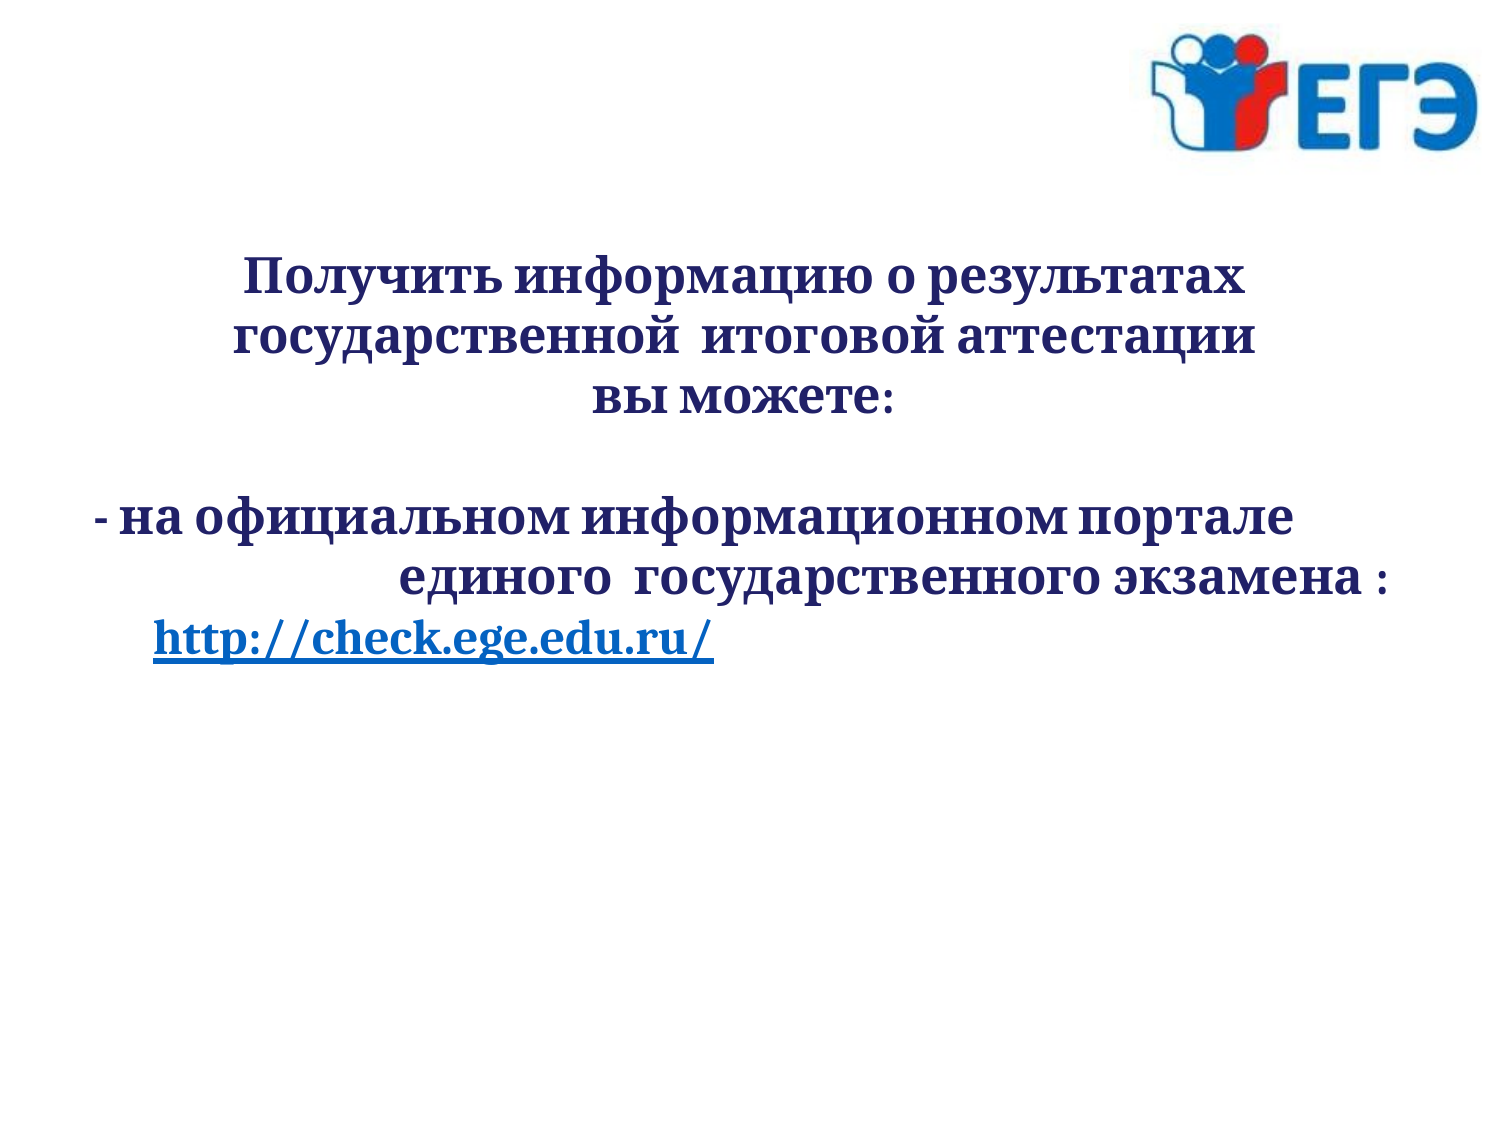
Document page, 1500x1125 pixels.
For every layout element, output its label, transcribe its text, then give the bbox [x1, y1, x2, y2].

text_box Получить информацию о результатах государственной итоговой аттестации вы можете: - на официальном информационном портале единого государственного экзамена : http://check.ege.edu.ru/ [77, 241, 1412, 665]
picture [1128, 23, 1482, 176]
